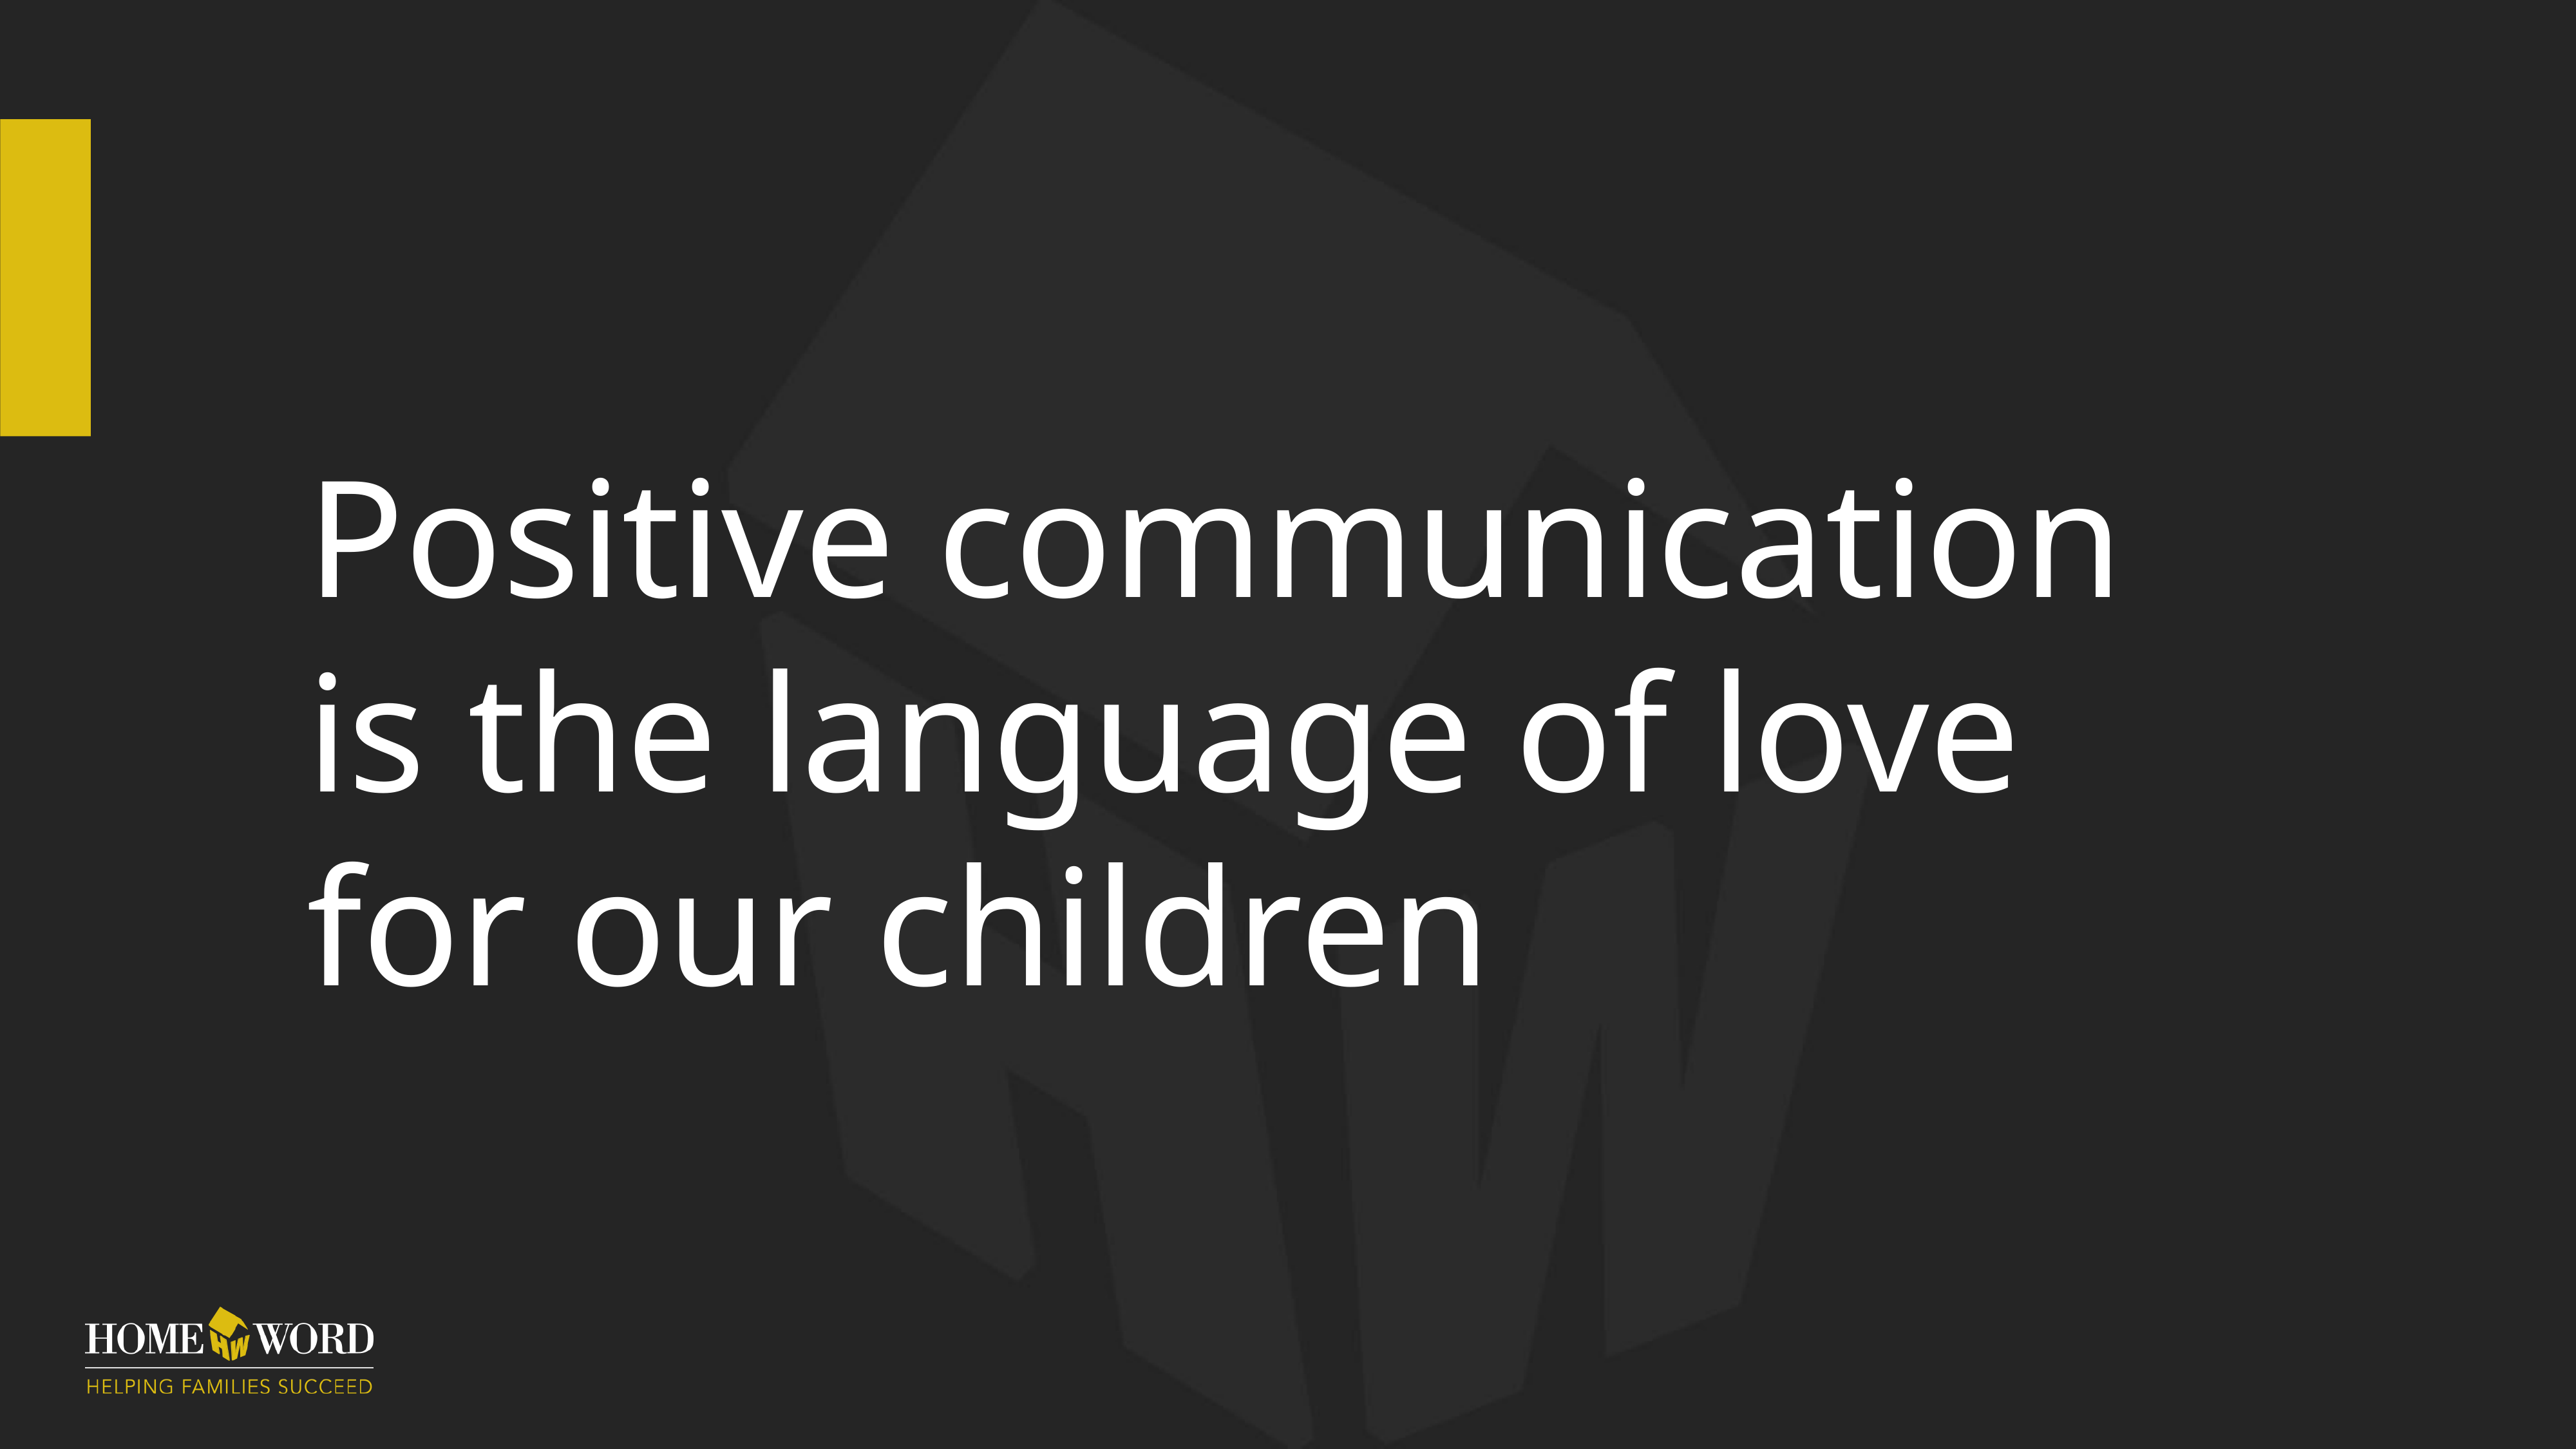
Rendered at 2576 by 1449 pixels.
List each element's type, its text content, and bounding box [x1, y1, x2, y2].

title Positive communication is the language of love for our children [301, 430, 2246, 1140]
picture [0, 0, 2576, 1449]
